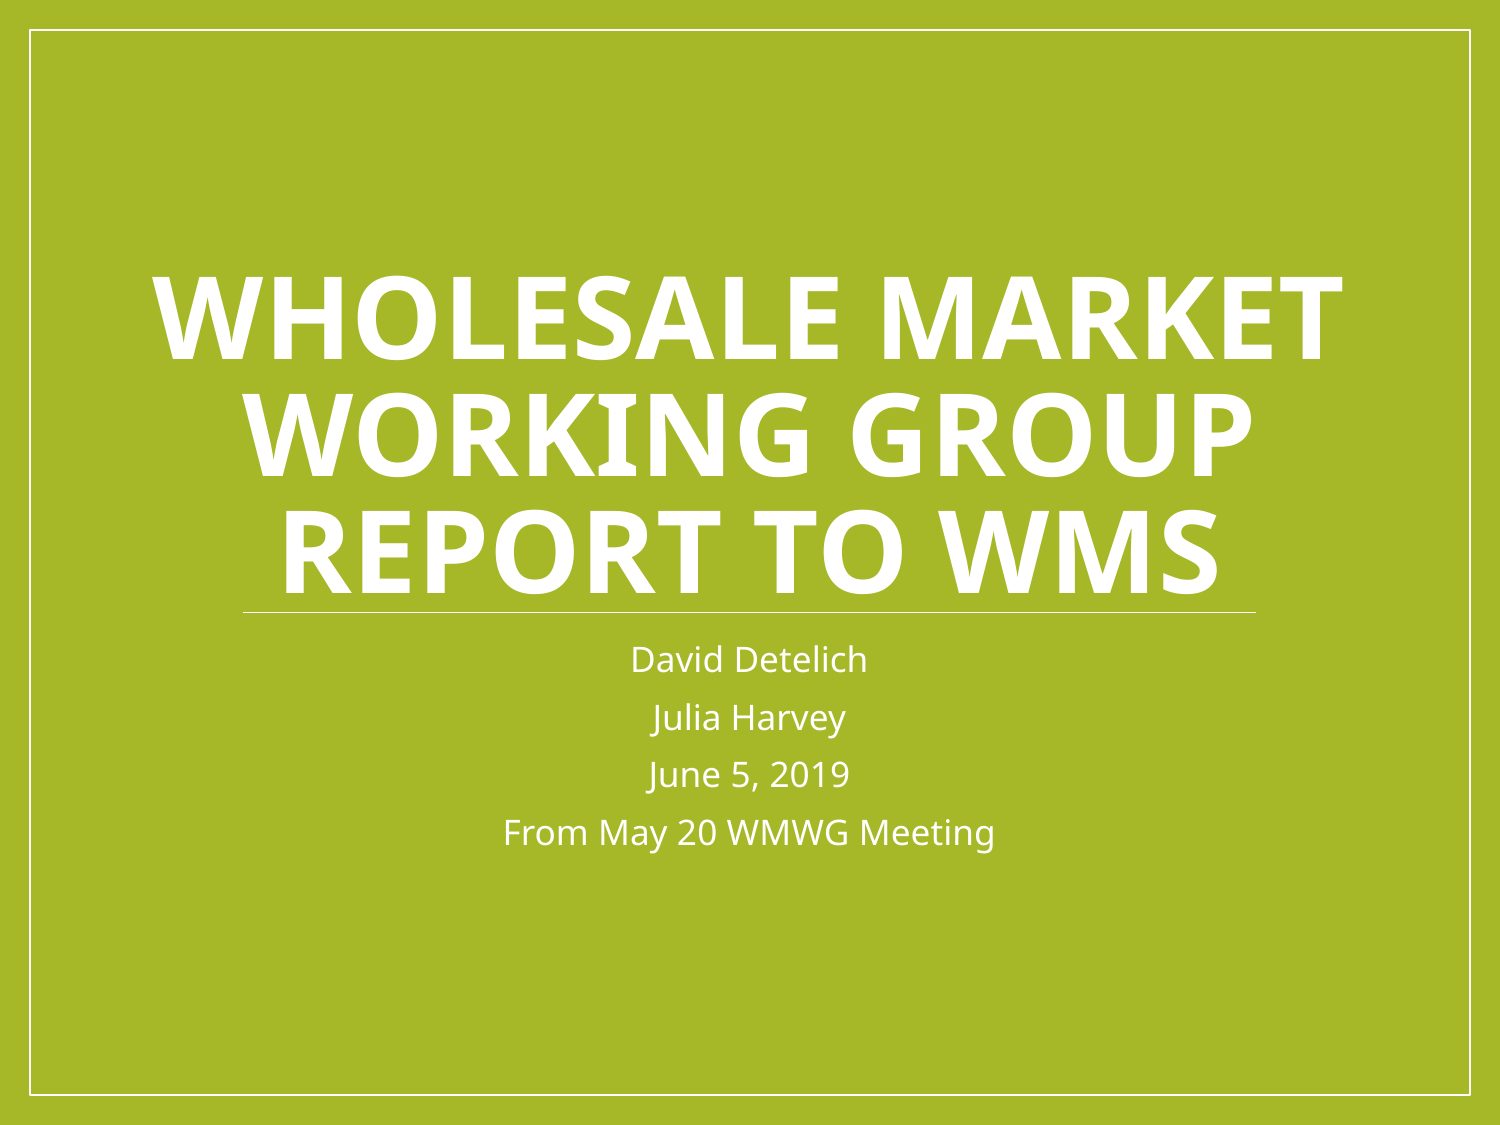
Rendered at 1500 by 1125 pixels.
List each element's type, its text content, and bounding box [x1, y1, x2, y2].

subtitle David Detelich Julia Harvey June 5, 2019 From May 20 WMWG Meeting [210, 634, 1289, 863]
title Wholesale Market Working Group Report to WMS [136, 144, 1363, 625]
